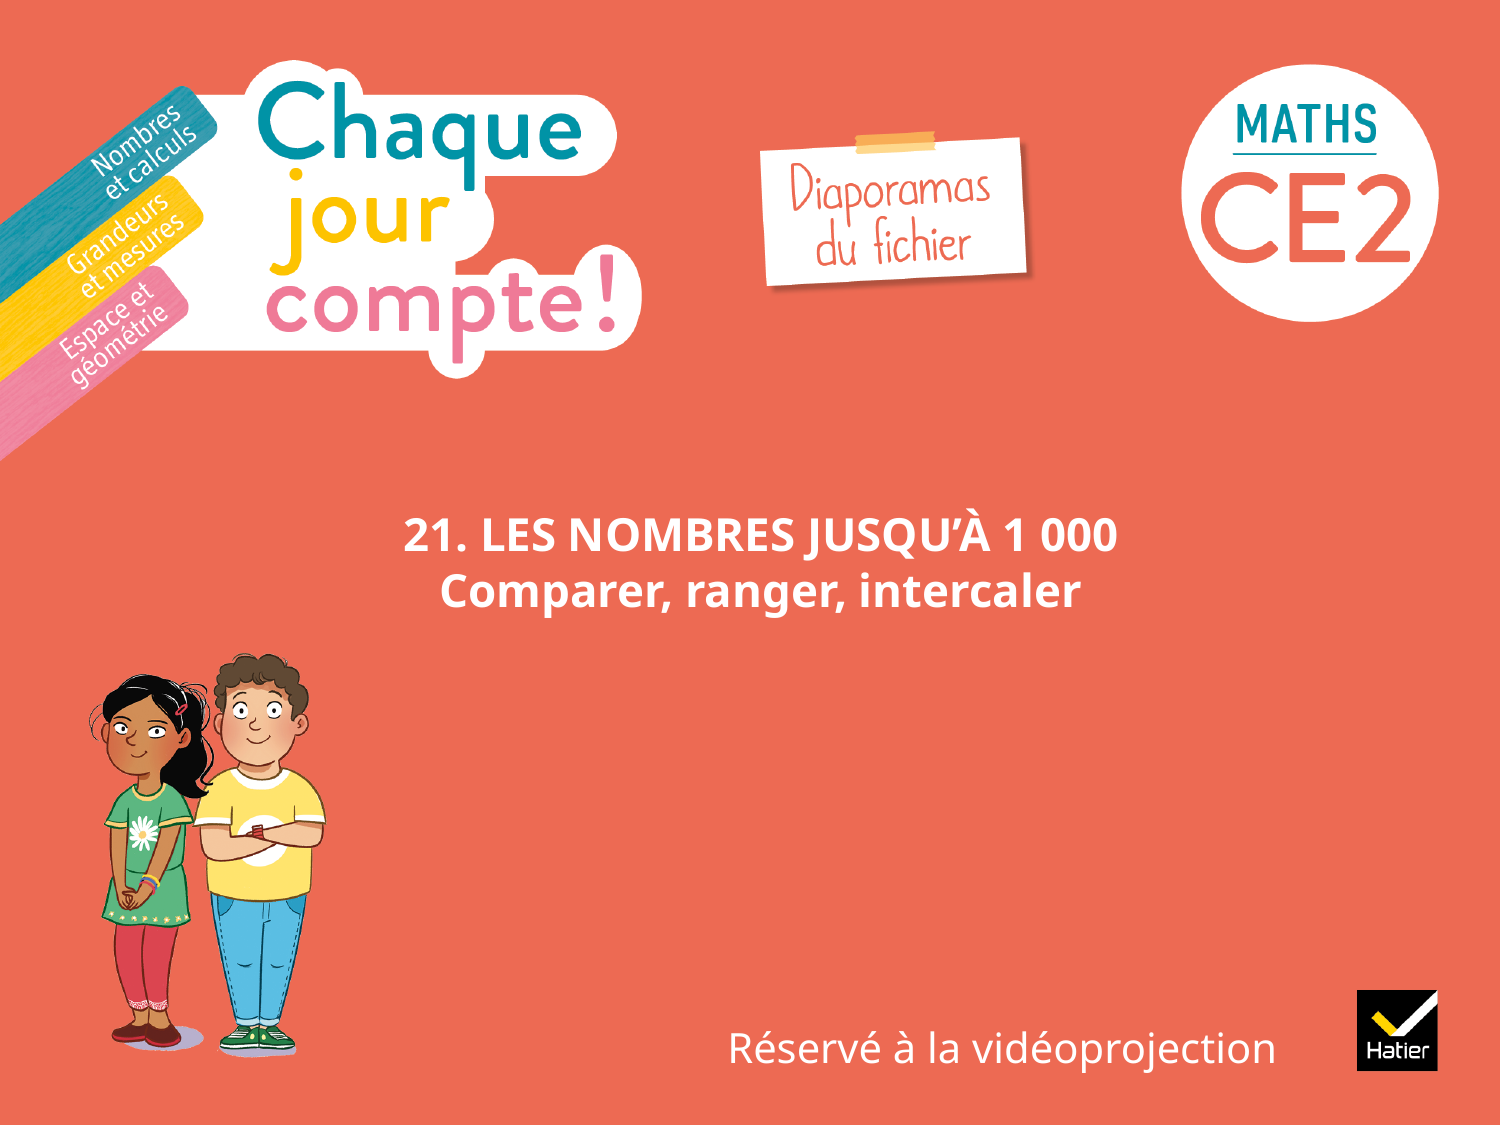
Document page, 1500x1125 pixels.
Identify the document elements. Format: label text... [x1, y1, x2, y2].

picture [0, 0, 1500, 1125]
title 21. LES NOMBRES JUSQU’À 1 000 Comparer, ranger, intercaler [123, 498, 1399, 627]
